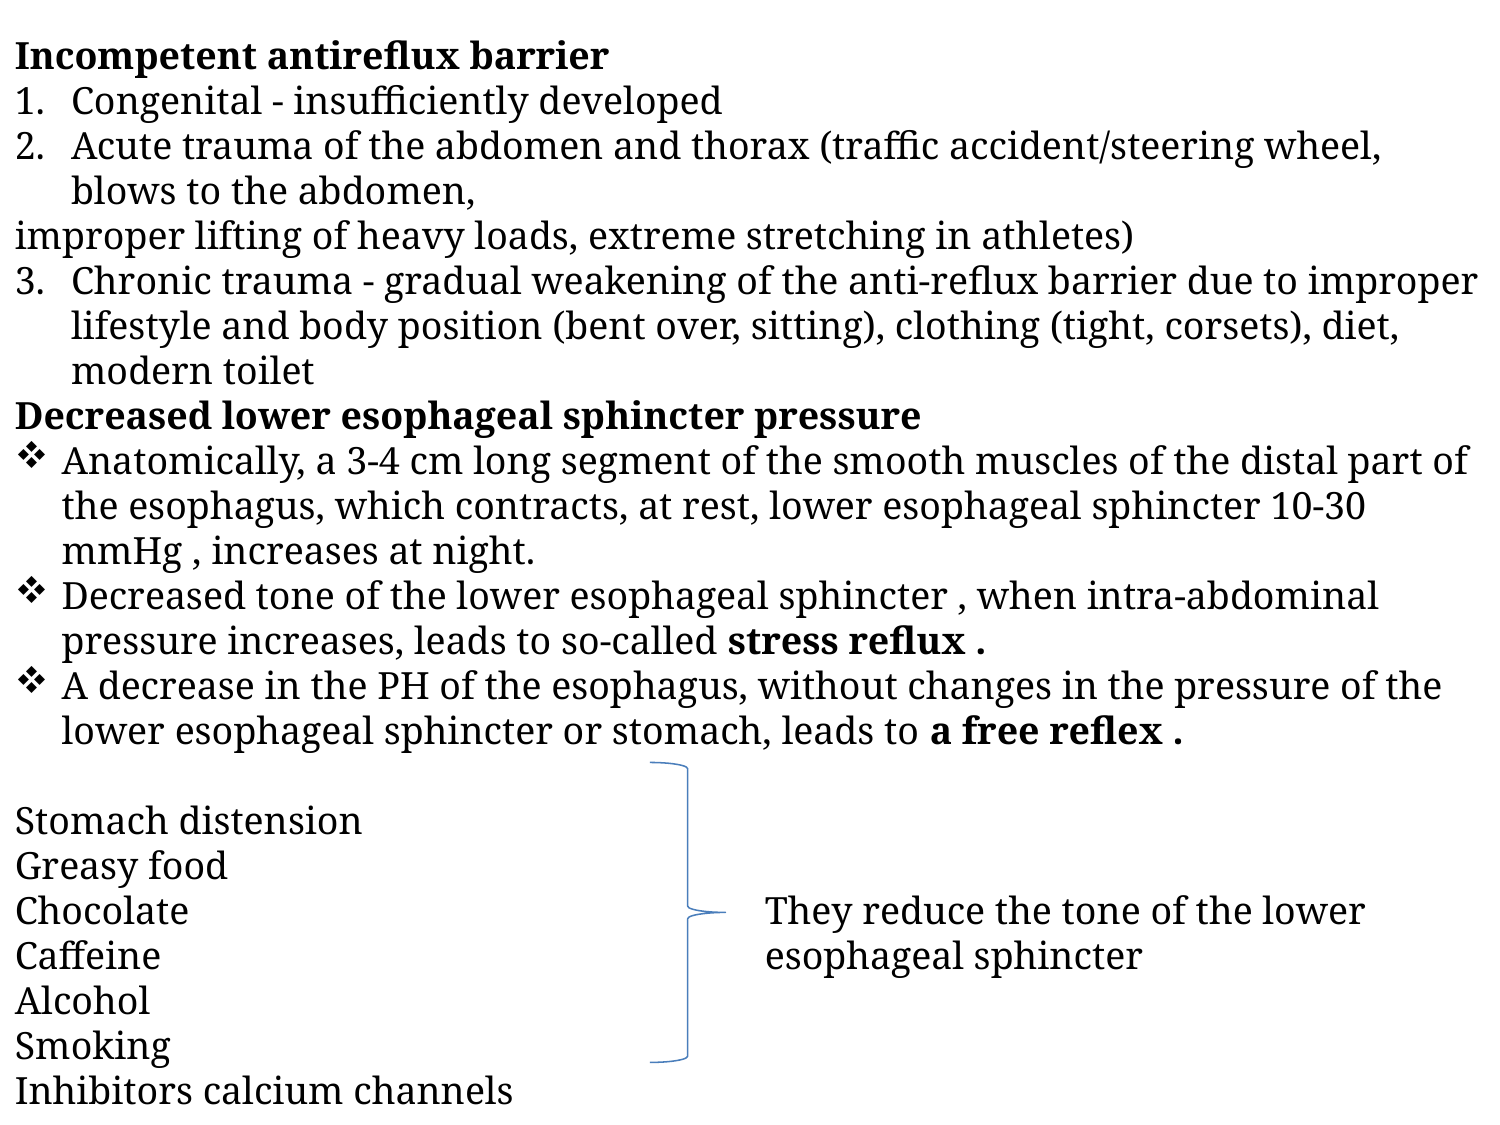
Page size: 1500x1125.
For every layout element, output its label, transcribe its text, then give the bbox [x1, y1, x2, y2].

text_box Incompetent antireflux barrier Congenital - insufficiently developed Acute trauma of the abdomen and thorax (traffic accident/steering wheel, blows to the abdomen, improper lifting of heavy loads, extreme stretching in athletes) Chronic trauma - gradual weakening of the anti-reflux barrier due to improper lifestyle and body position (bent over, sitting), clothing (tight, corsets), diet, modern toilet Decreased lower esophageal sphincter pressure Anatomically, a 3-4 cm long segment of the smooth muscles of the distal part of the esophagus, which contracts, at rest, lower esophageal sphincter 10-30 mmHg , increases at night. Decreased tone of the lower esophageal sphincter , when intra-abdominal pressure increases, leads to so-called stress reflux . A decrease in the PH of the esophagus, without changes in the pressure of the lower esophageal sphincter or stomach, leads to a free reflex . Stomach distension Greasy food Chocolate Caffeine Alcohol Smoking Inhibitors calcium channels [0, 24, 1500, 1125]
text_box They reduce the tone of the lower esophageal sphincter [749, 879, 1500, 985]
text_box [649, 761, 727, 1064]
